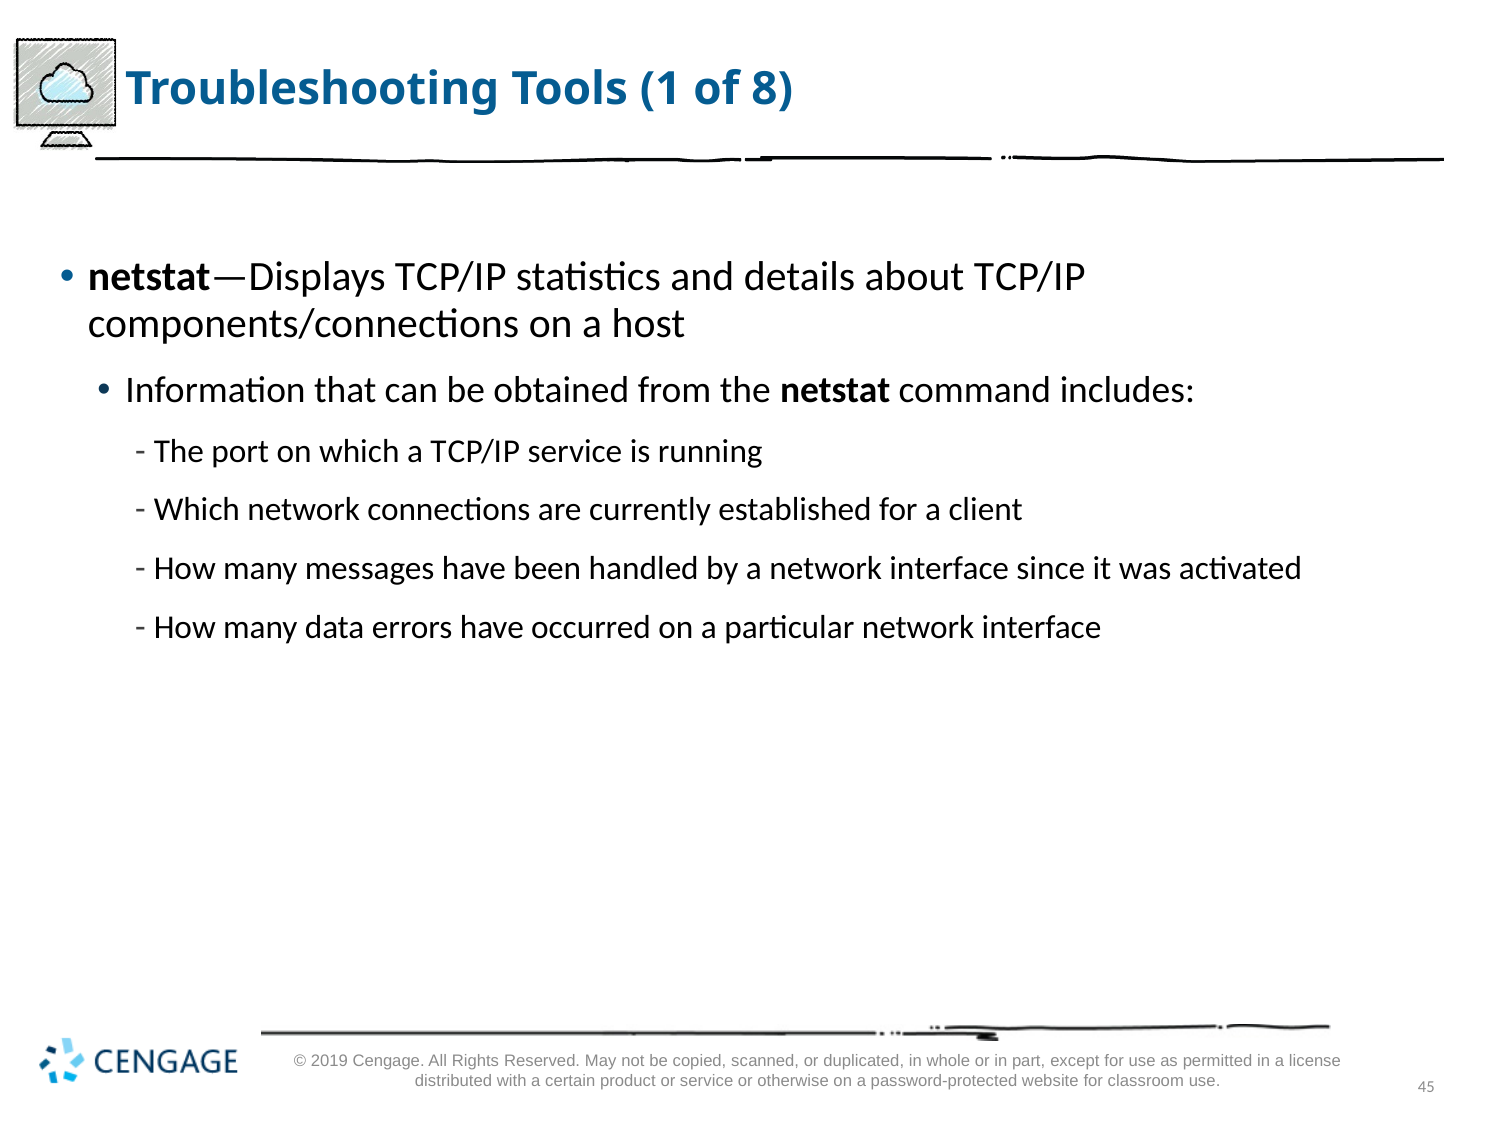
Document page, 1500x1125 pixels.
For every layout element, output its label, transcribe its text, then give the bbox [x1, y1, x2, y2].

picture [95, 155, 1444, 163]
picture [19, 1024, 250, 1096]
picture [13, 36, 117, 151]
list netstat—Displays T C P/I P statistics and details about T C P/I P components/connections on a host Information that can be obtained from the netstat command includes: The port on which a T C P/I P service is running Which network connections are currently established for a client How many messages have been handled by a network interface since it was activated How many data errors have occurred on a particular network interface [59, 252, 1441, 651]
picture [261, 1024, 1331, 1041]
title Troubleshooting Tools (1 of 8) [125, 66, 1442, 116]
footer © 2019 Cengage. All Rights Reserved. May not be copied, scanned, or duplicated, in whole or in part, except for use as permitted in a license distributed with a certain product or service or otherwise on a password-protected website for classroom use. [262, 1050, 1375, 1091]
